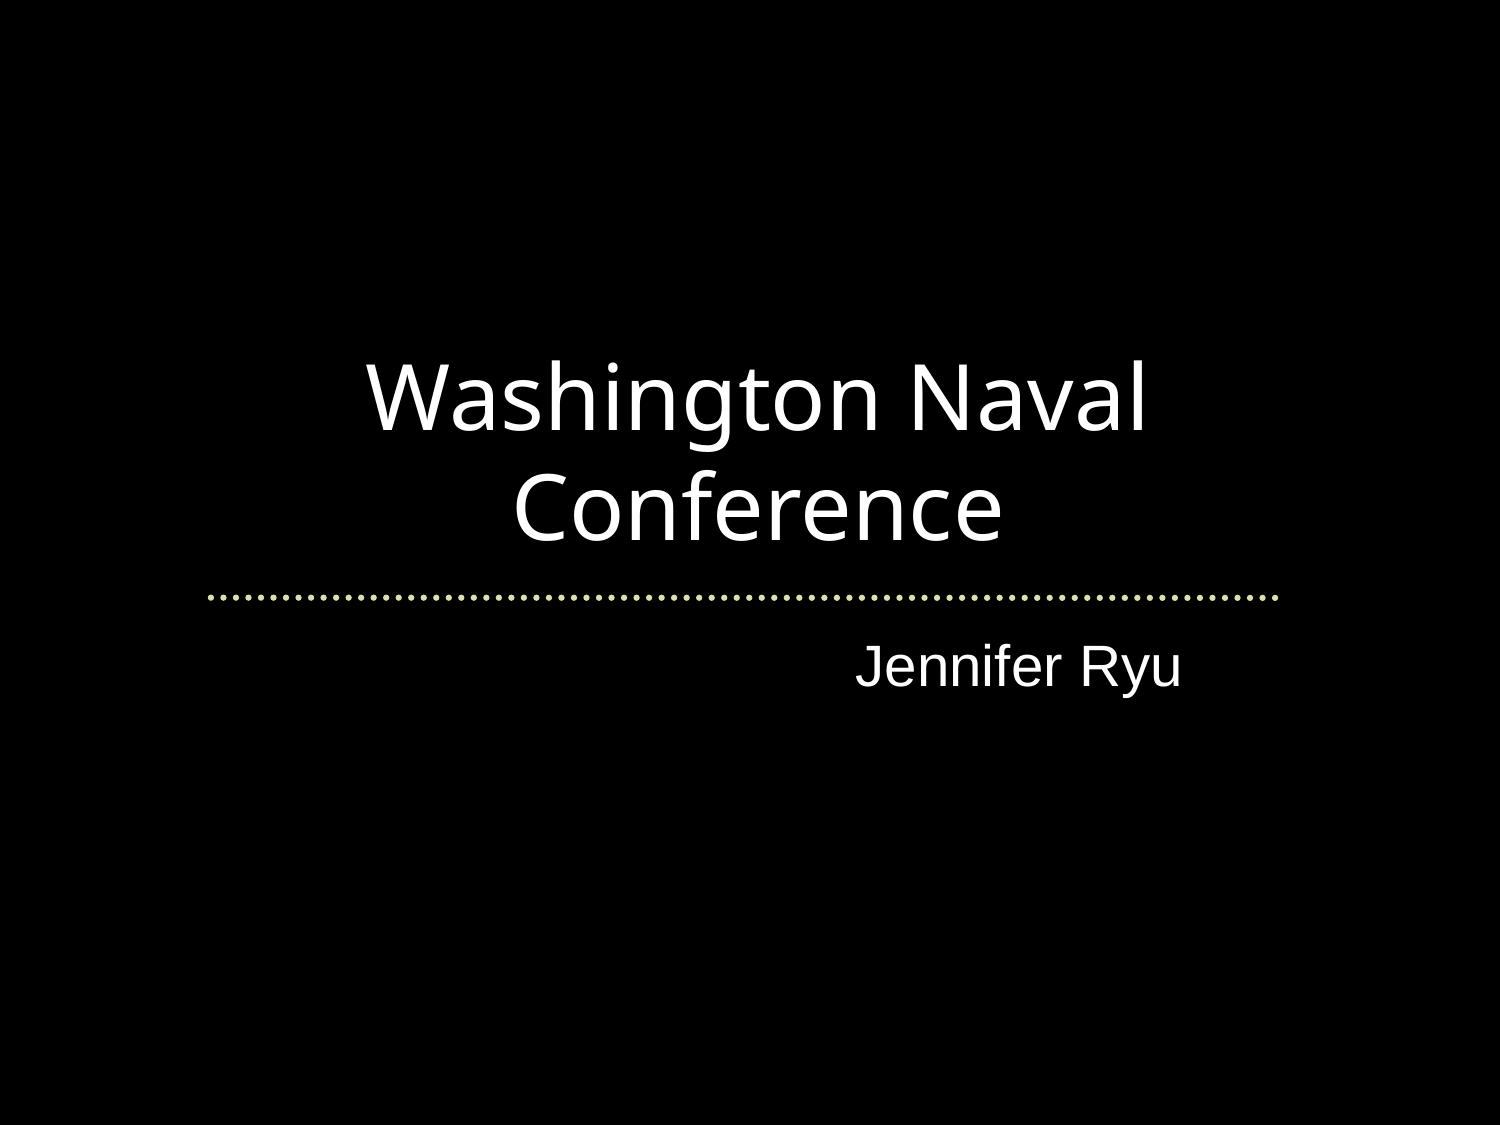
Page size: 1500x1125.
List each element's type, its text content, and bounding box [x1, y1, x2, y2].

subtitle Jennifer Ryu [761, 621, 1278, 715]
title Washington Naval Conference [105, 328, 1411, 570]
